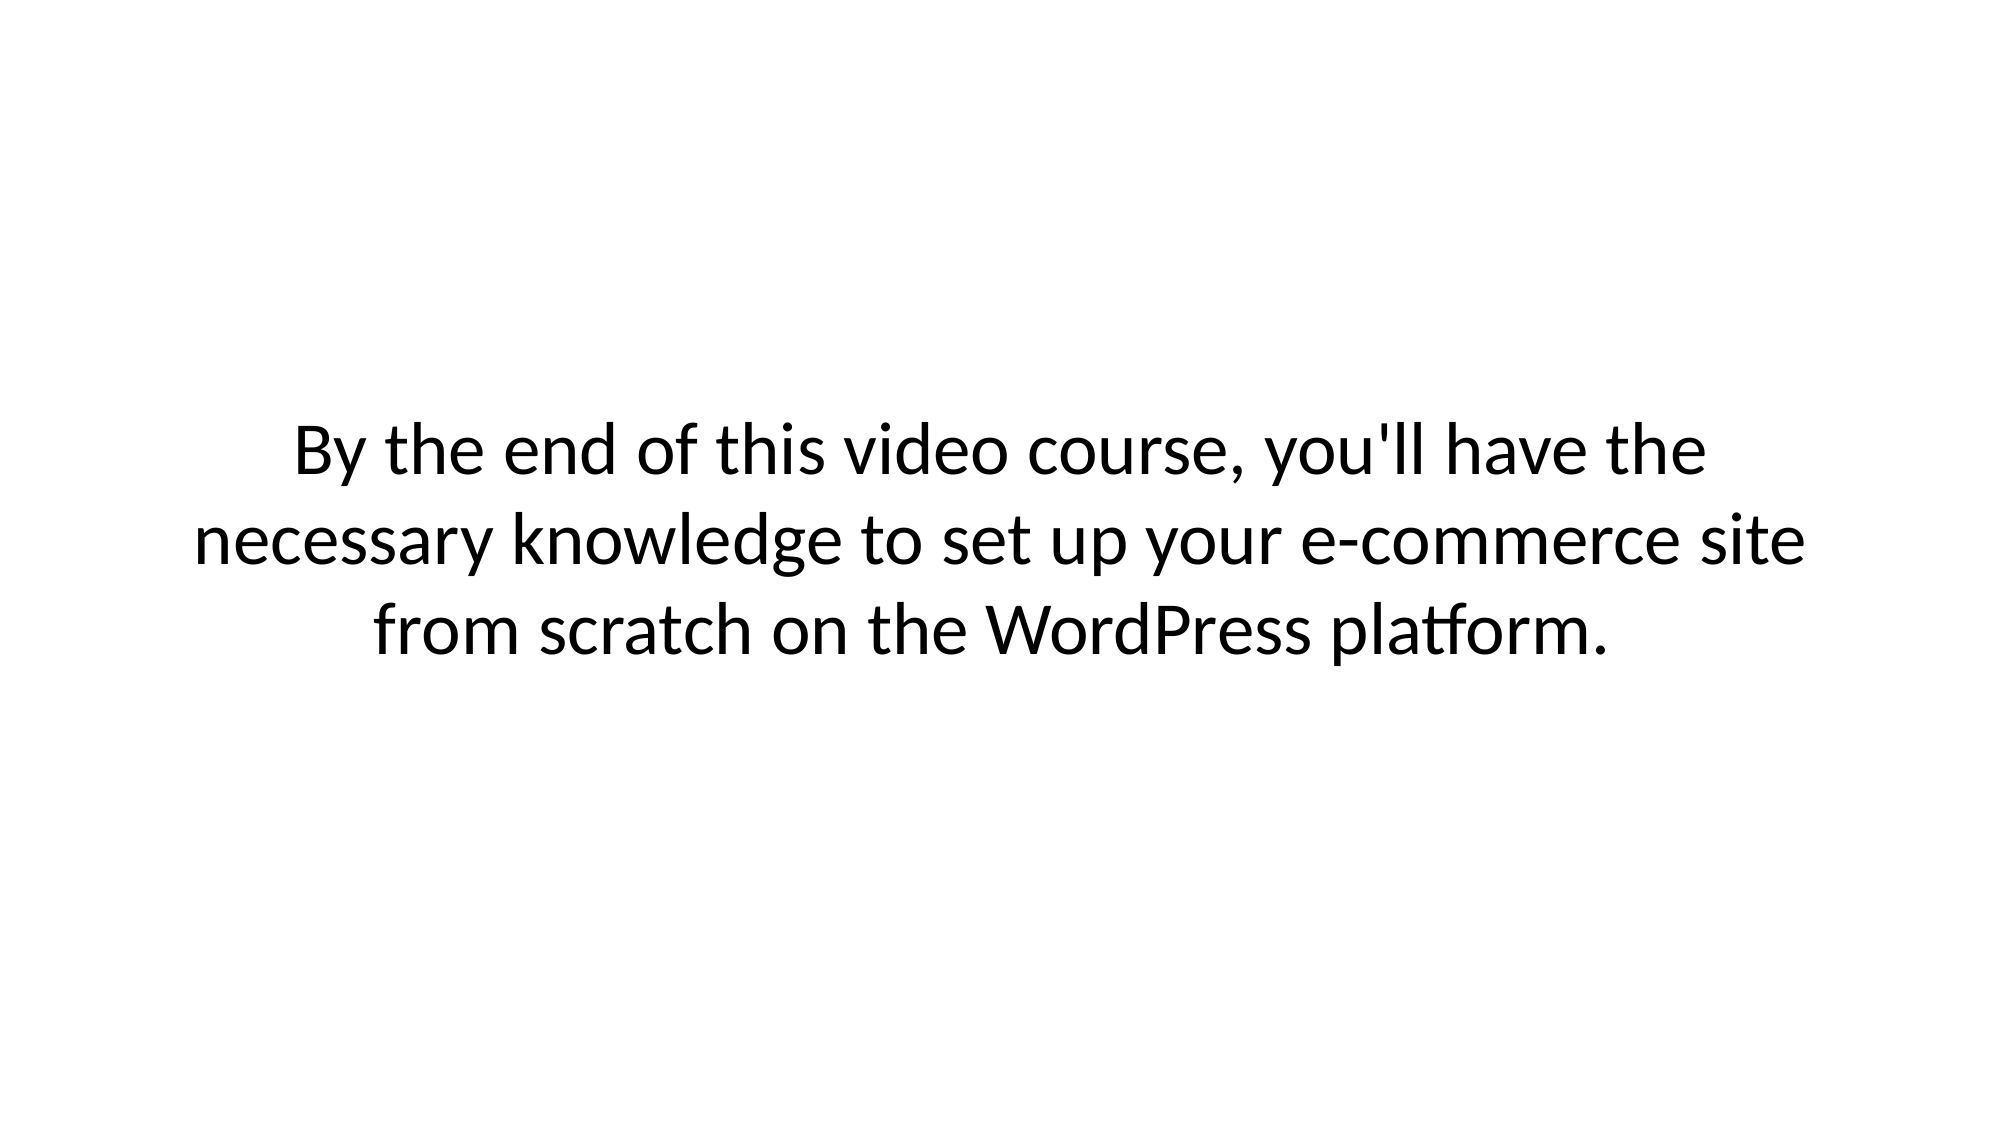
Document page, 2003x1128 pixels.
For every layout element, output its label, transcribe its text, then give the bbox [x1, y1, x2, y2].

title By the end of this video course, you'll have the necessary knowledge to set up your e-commerce site from scratch on the WordPress platform. [149, 287, 1853, 782]
